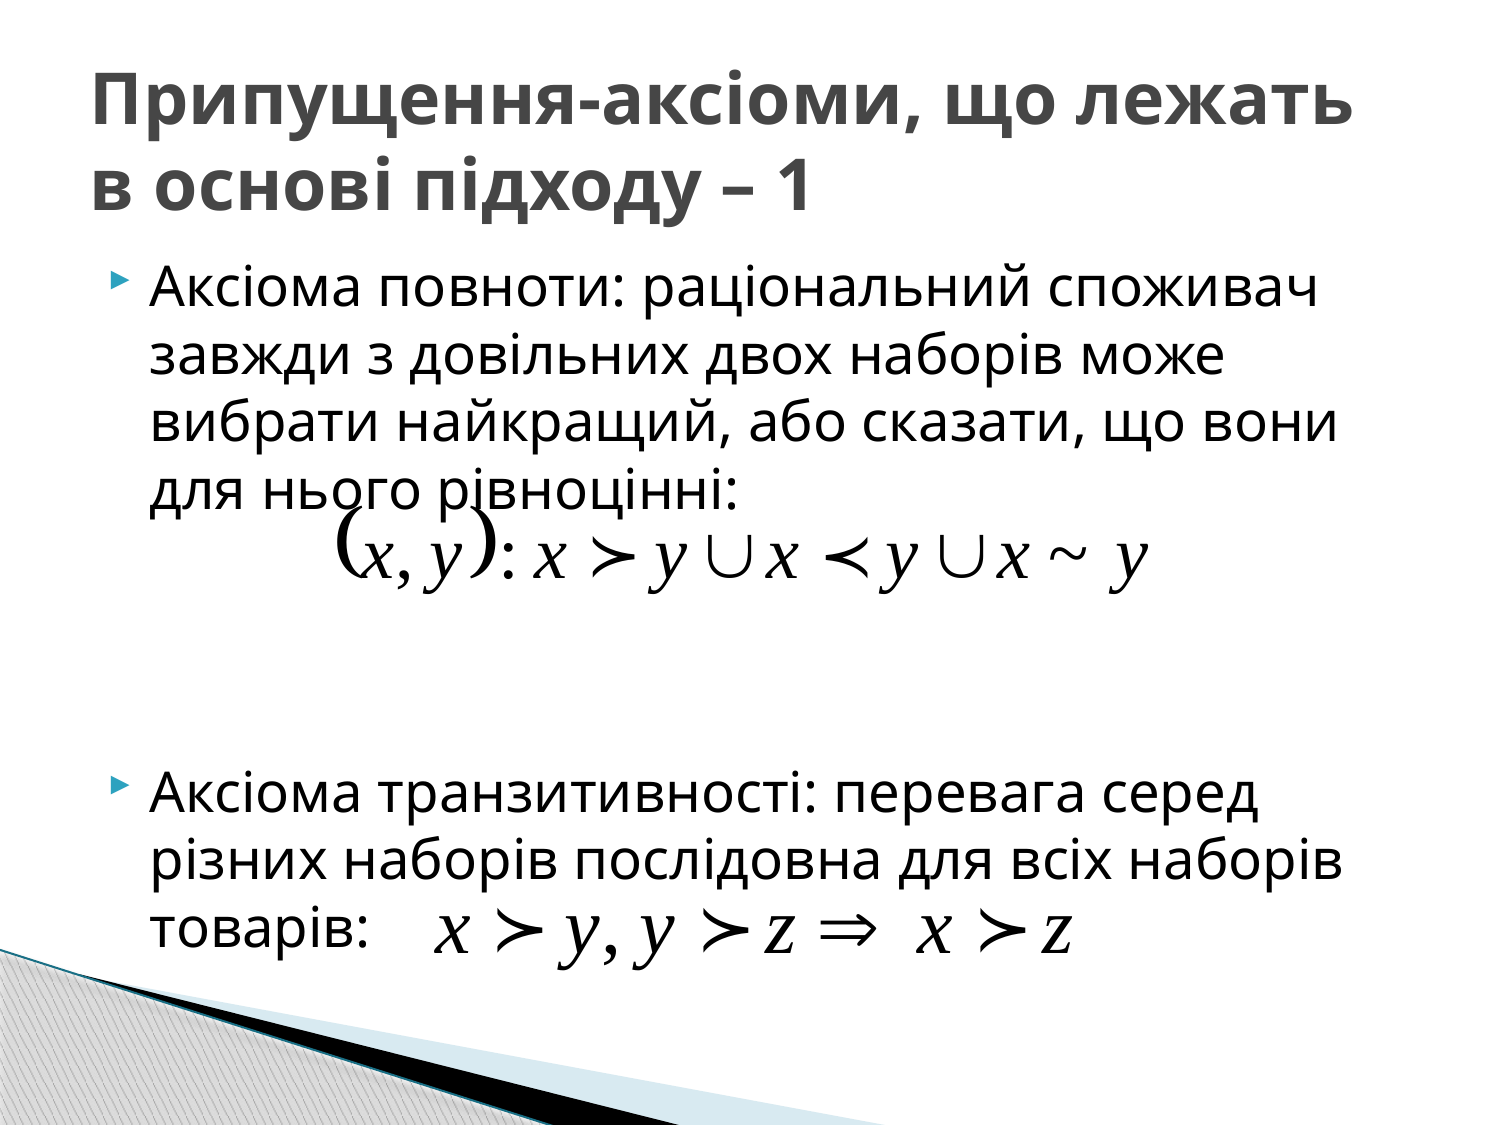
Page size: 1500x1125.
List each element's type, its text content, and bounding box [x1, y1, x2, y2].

list Аксіома повноти: раціональний споживач завжди з довільних двох наборів може вибрати найкращий, або сказати, що вони для нього рівноцінні: Аксіома транзитивності: перевага серед різних наборів послідовна для всіх наборів товарів: [75, 243, 1425, 986]
title Припущення-аксіоми, що лежать в основі підходу – 1 [75, 45, 1425, 233]
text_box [324, 503, 1163, 610]
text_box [418, 892, 1088, 987]
